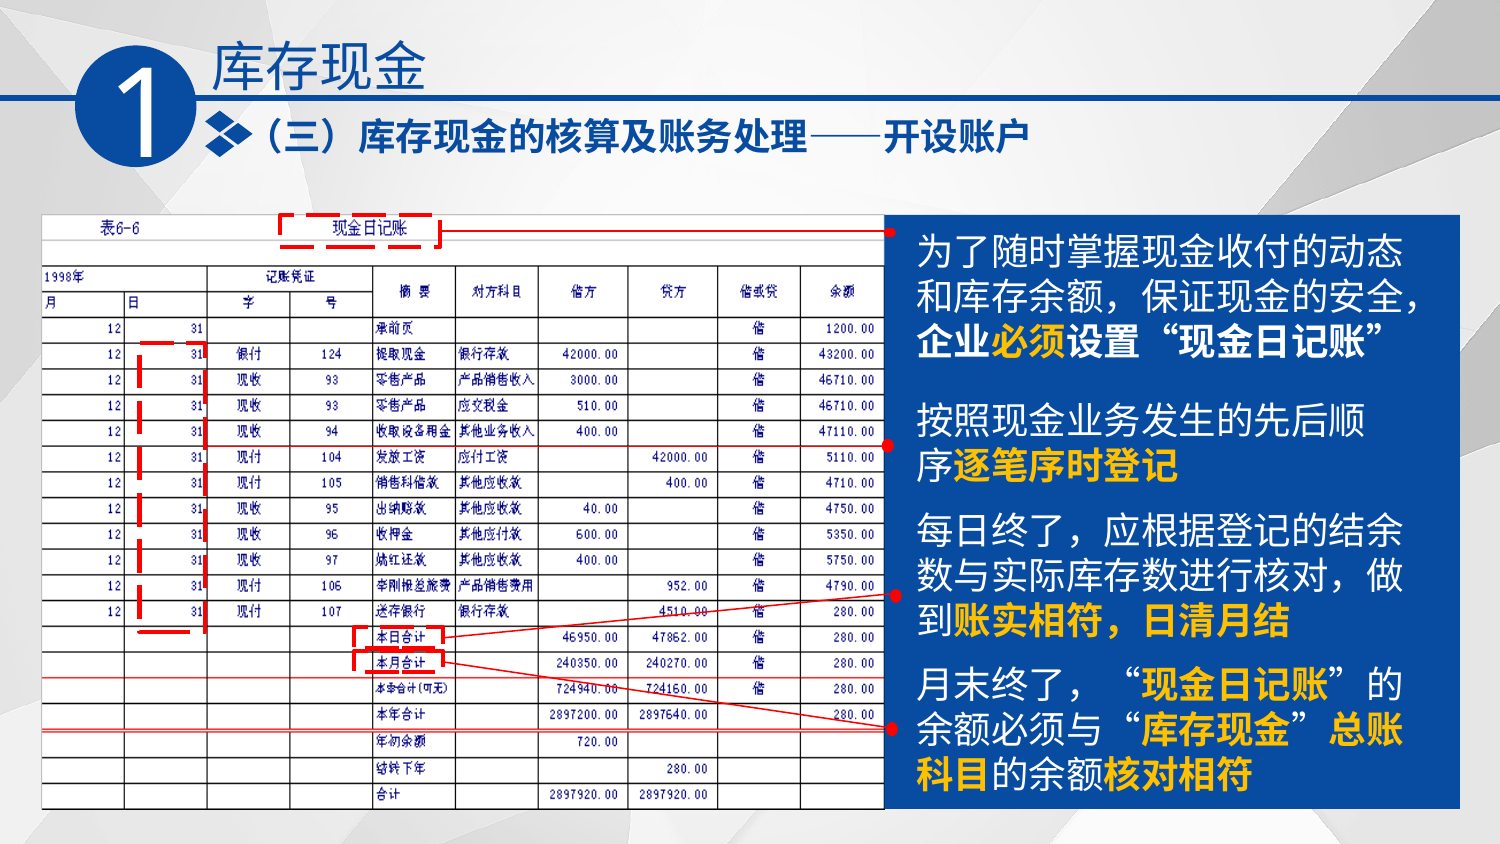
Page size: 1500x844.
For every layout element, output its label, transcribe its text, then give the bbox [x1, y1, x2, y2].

text_box 每日终了，应根据登记的结余数与实际库存数进行核对，做到账实相符，日清月结 [901, 499, 1422, 650]
text_box （三）库存现金的核算及账务处理——开设账户 [233, 107, 1046, 164]
text_box [205, 135, 233, 158]
text_box 按照现金业务发生的先后顺序逐笔序时登记 [901, 389, 1383, 495]
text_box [279, 214, 897, 248]
text_box [75, 74, 84, 97]
text_box 月末终了，“现金日记账”的余额必须与“库存现金”总账科目的余额核对相符 [901, 653, 1422, 804]
text_box [75, 107, 84, 138]
text_box [223, 126, 233, 142]
text_box [205, 110, 233, 133]
text_box [888, 213, 1462, 811]
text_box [139, 342, 895, 633]
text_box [353, 588, 902, 737]
text_box 库存现金 [198, 37, 510, 92]
text_box 1 [84, 45, 203, 97]
text_box 1 [84, 107, 203, 171]
picture [0, 0, 1500, 95]
picture [0, 101, 1500, 844]
text_box 为了随时掌握现金收付的动态和库存余额，保证现金的安全，企业必须设置“现金日记账” [901, 220, 1444, 371]
